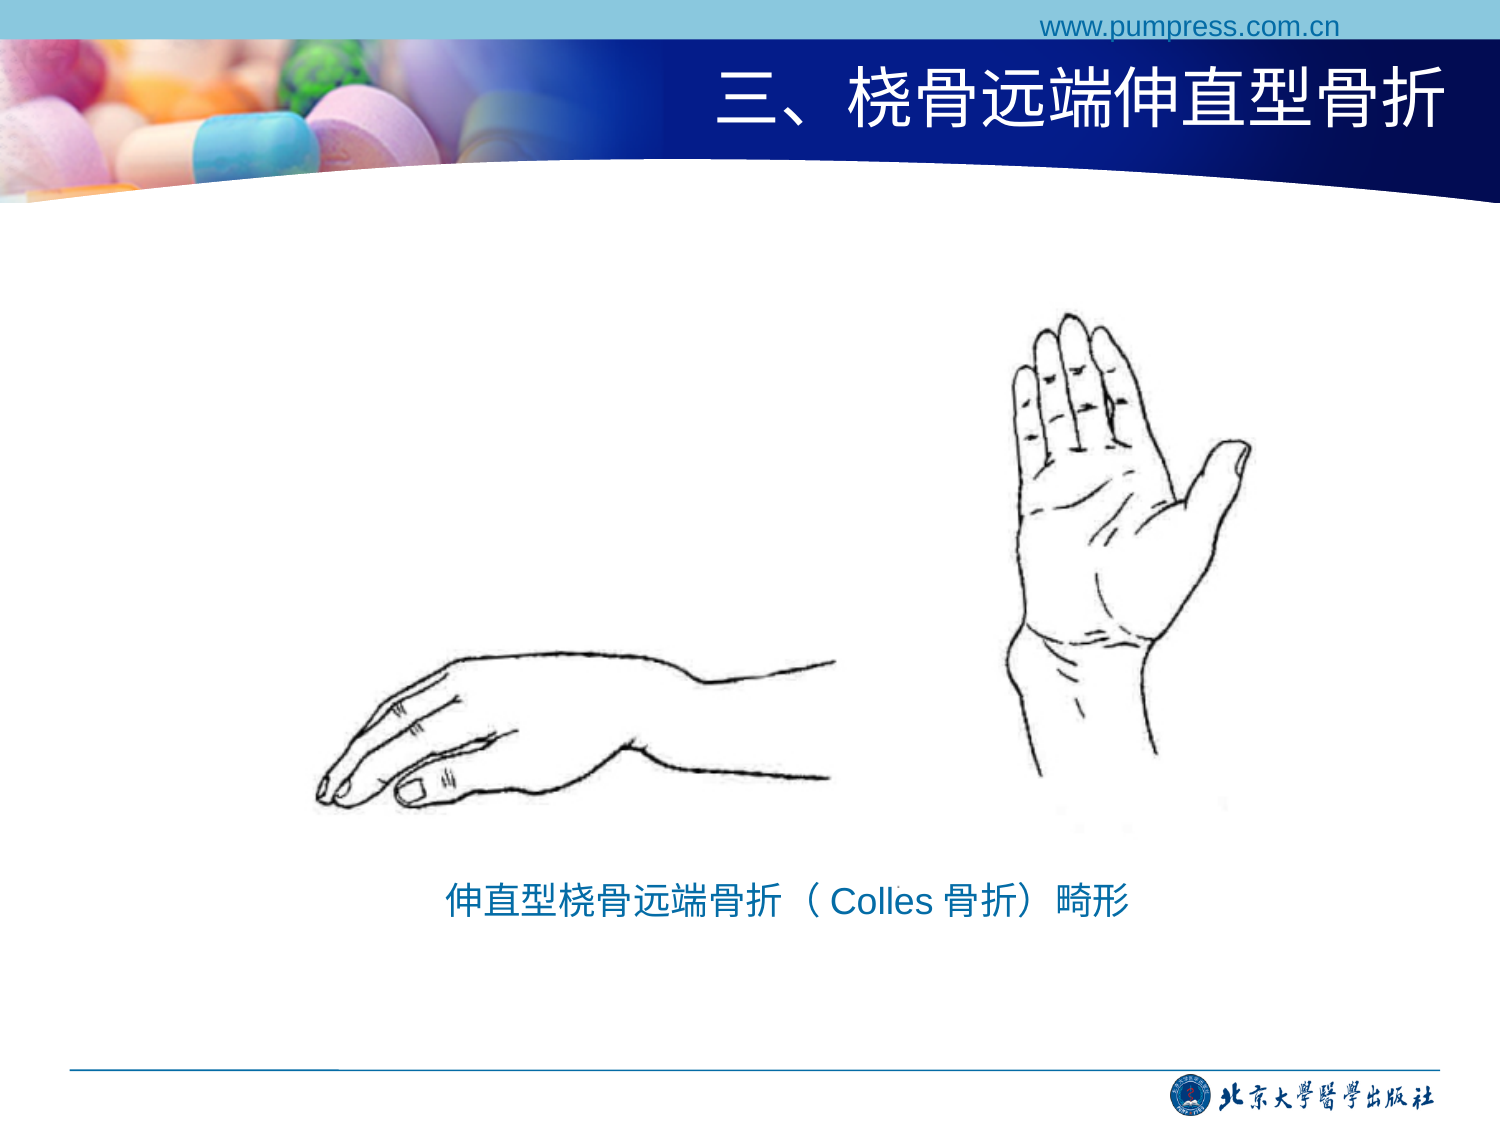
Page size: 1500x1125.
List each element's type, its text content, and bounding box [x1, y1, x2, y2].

text_box 伸直型桡骨远端骨折（Colles骨折）畸形 [430, 897, 1270, 930]
picture [1170, 1074, 1436, 1118]
picture [265, 249, 1302, 888]
title 三、桡骨远端伸直型骨折 [137, 49, 1463, 143]
picture [0, 40, 1500, 203]
slide_number www.pumpress.com.cn [1025, 0, 1463, 38]
